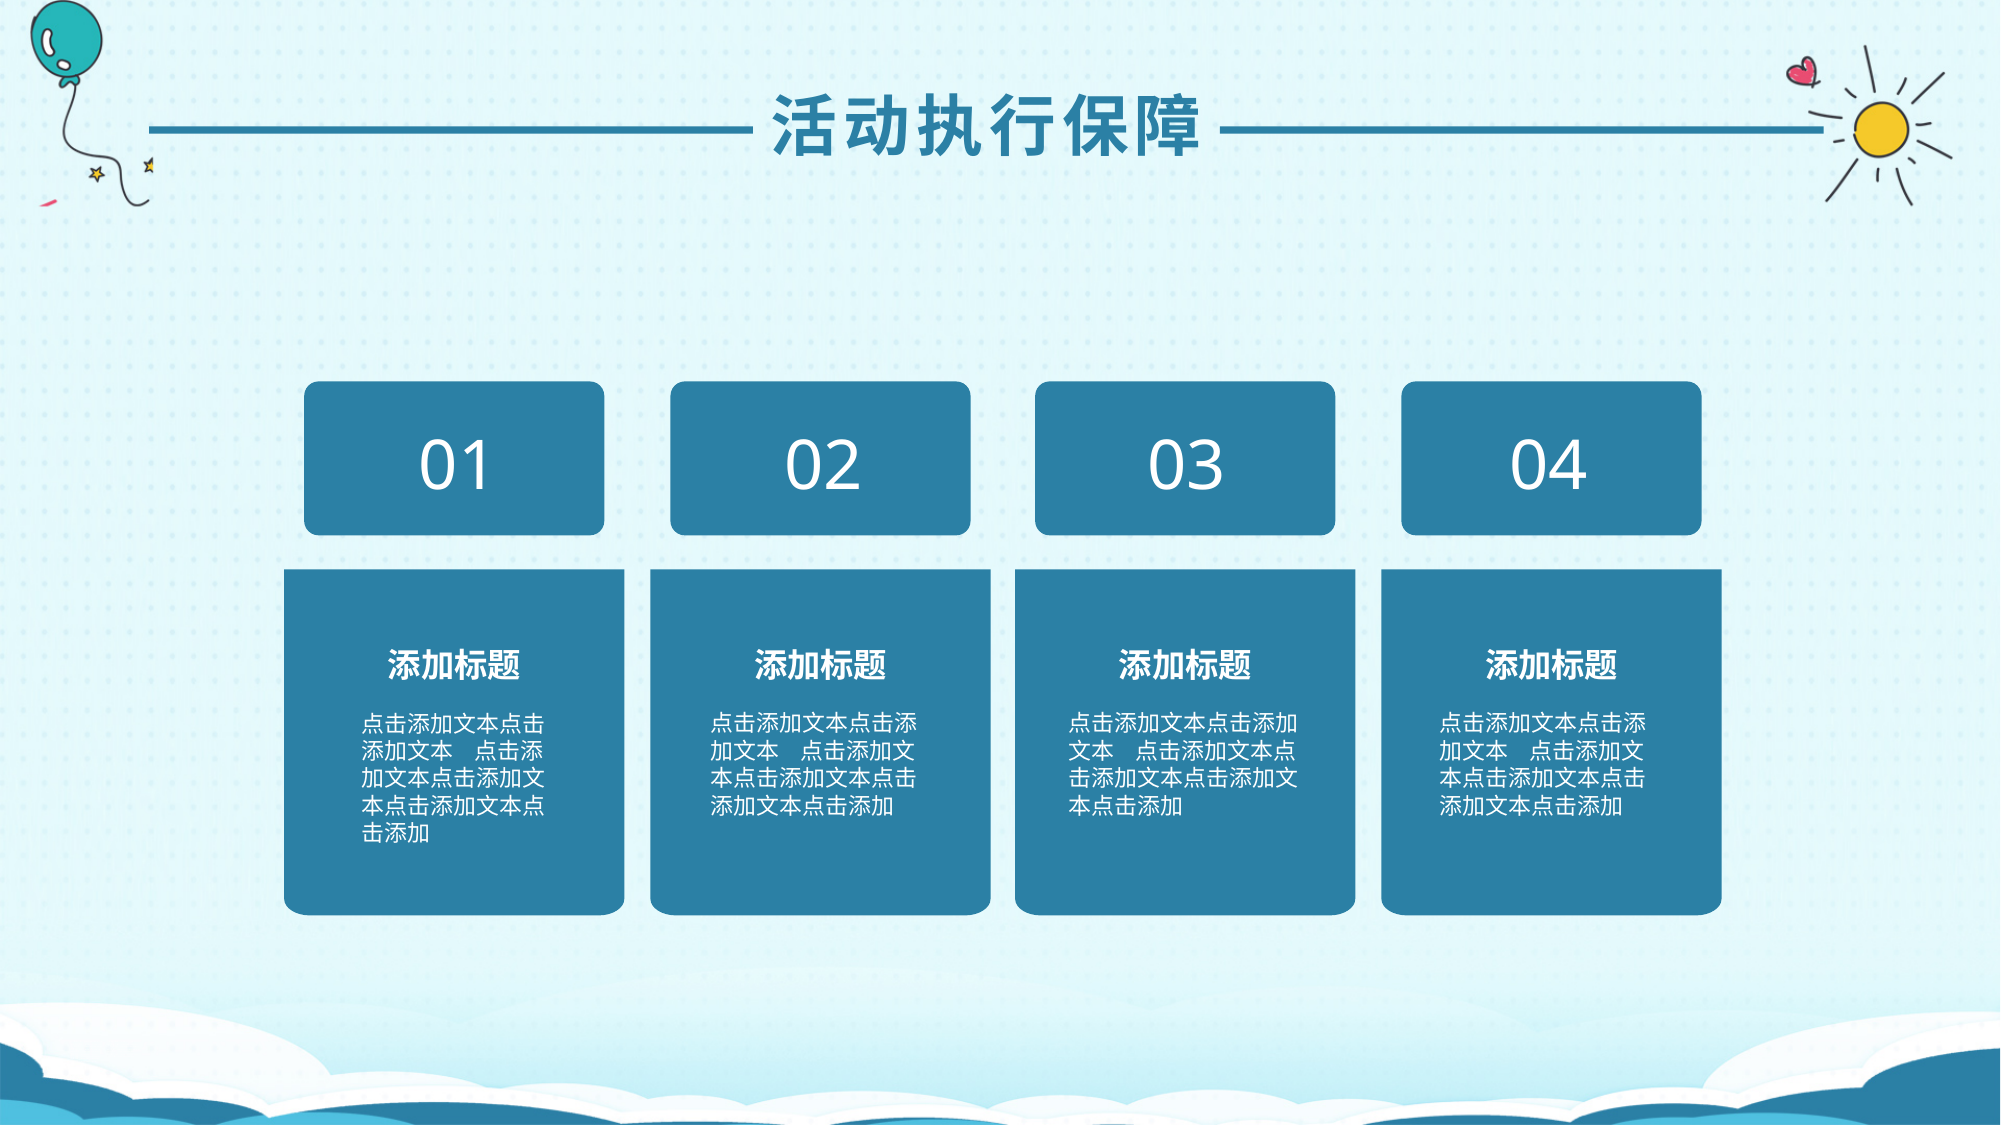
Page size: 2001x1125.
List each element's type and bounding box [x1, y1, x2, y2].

text_box [284, 381, 1722, 916]
picture [0, 0, 2001, 1125]
text_box [149, 83, 1824, 165]
